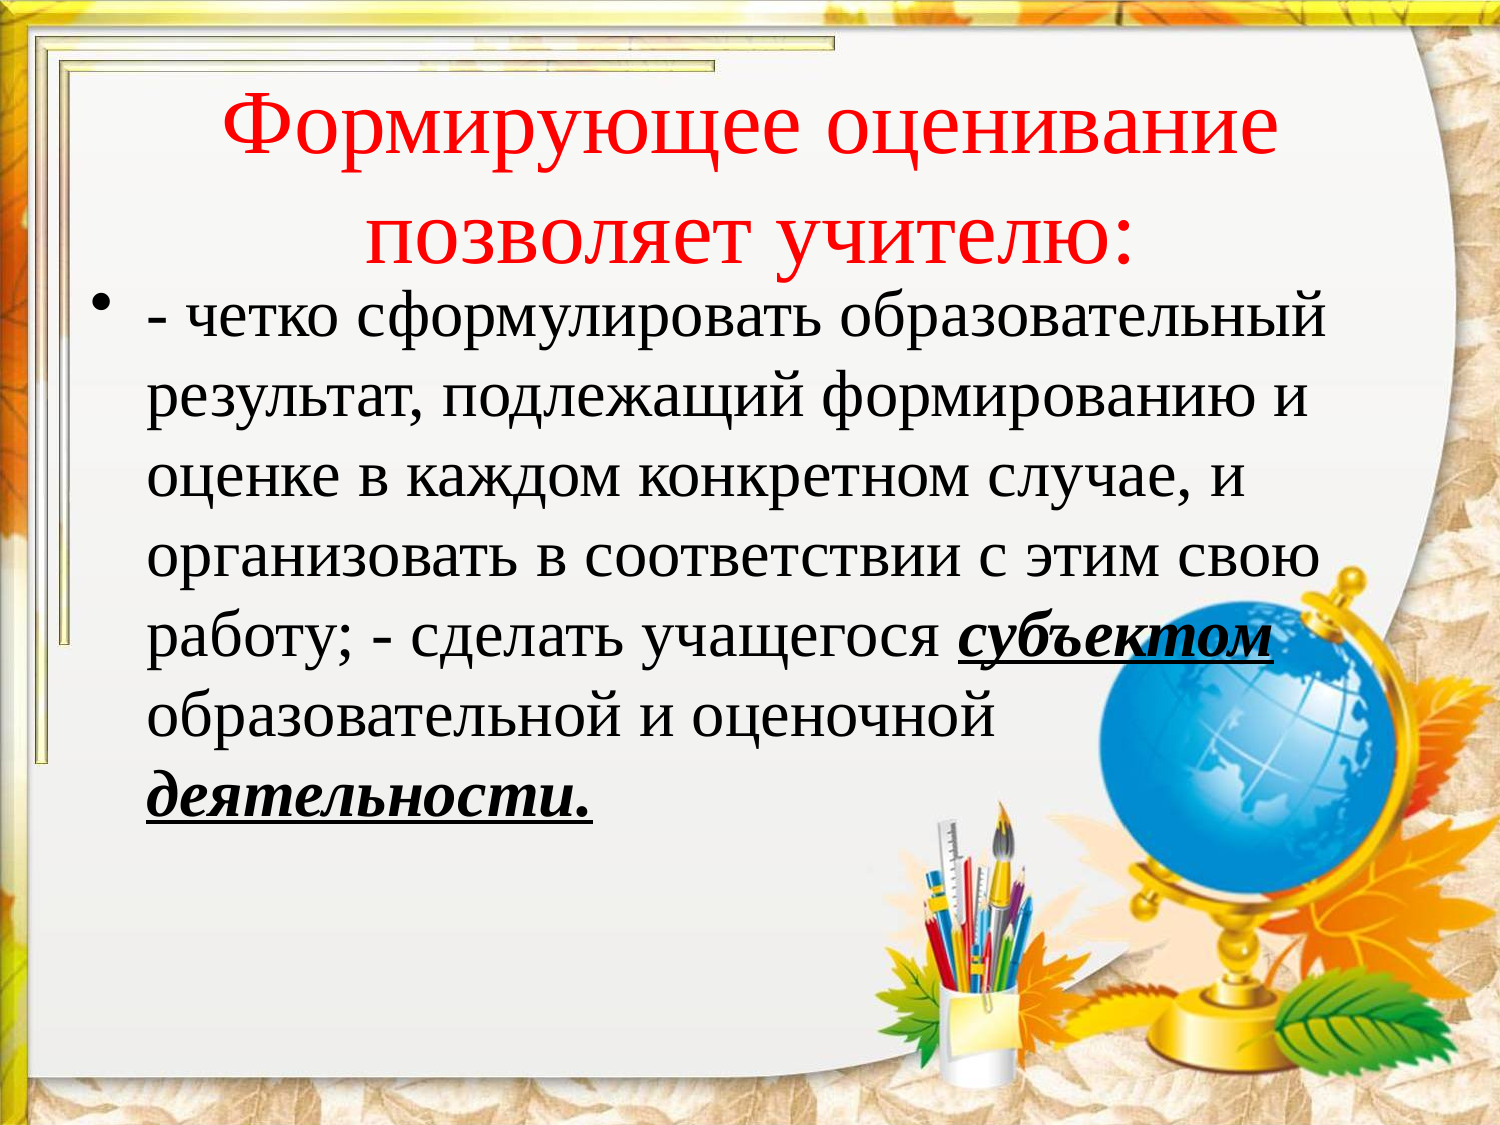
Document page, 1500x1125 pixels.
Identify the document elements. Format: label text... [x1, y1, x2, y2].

list - четко сформулировать образовательный результат, подлежащий формированию и оценке в каждом конкретном случае, и организовать в соответствии с этим свою работу; - сделать учащегося субъектом образовательной и оценочной деятельности. [75, 262, 1425, 1005]
picture [0, 0, 1500, 1125]
title Формирующее оценивание позволяет учителю: [76, 78, 1427, 266]
